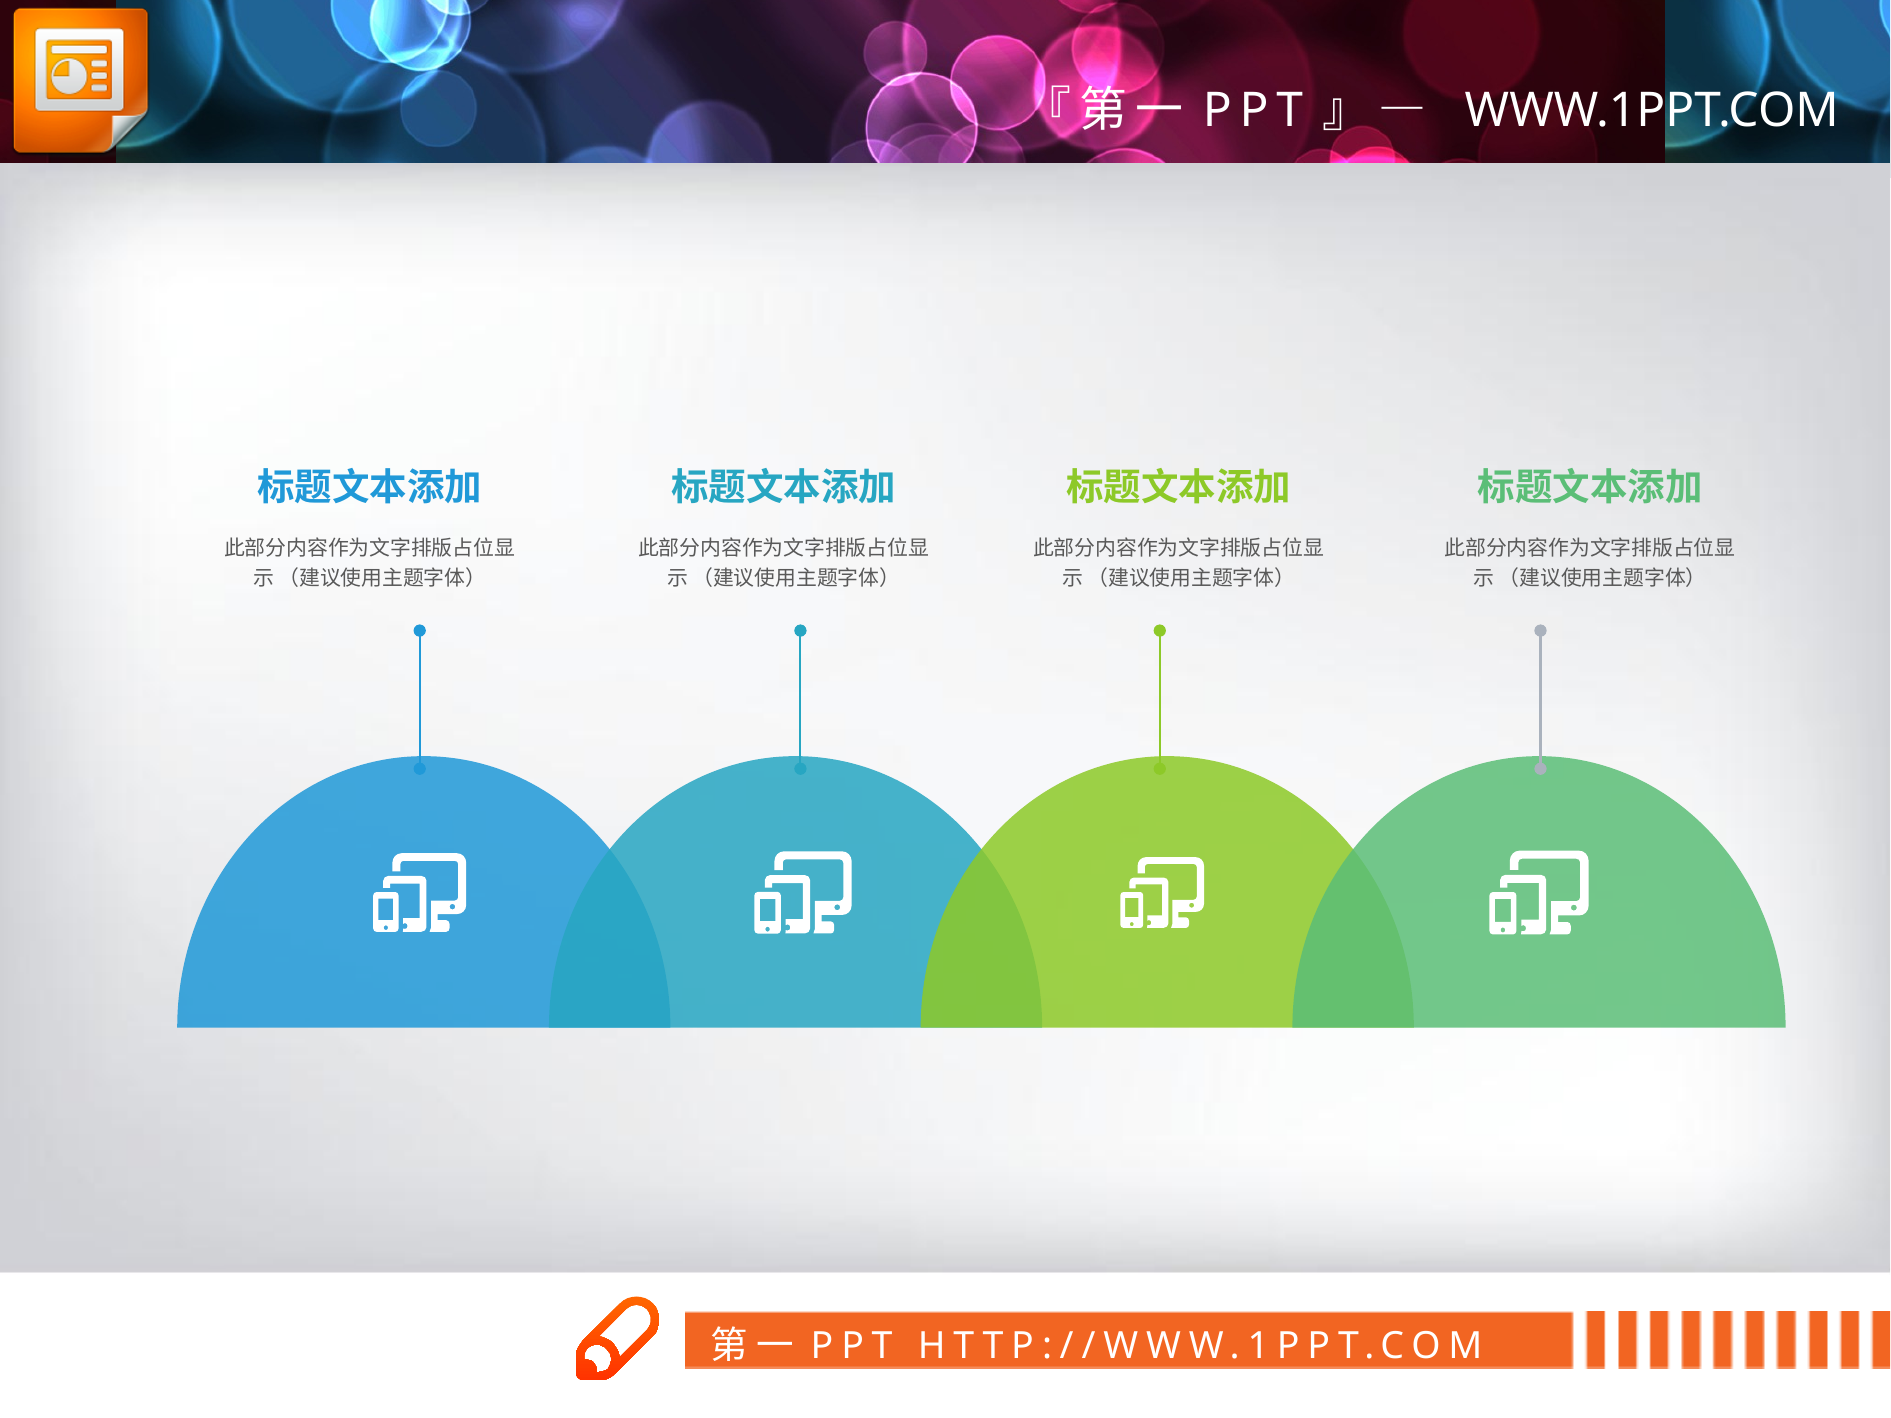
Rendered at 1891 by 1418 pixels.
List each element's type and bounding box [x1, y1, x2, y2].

text_box [1509, 850, 1589, 935]
text_box [1489, 892, 1517, 935]
text_box [774, 851, 852, 934]
text_box [177, 756, 609, 1028]
text_box [1137, 857, 1205, 928]
text_box [754, 891, 781, 934]
text_box [920, 756, 1353, 1028]
text_box [383, 875, 427, 932]
picture [685, 1311, 1891, 1369]
text_box [1500, 874, 1547, 935]
text_box [1292, 756, 1786, 1028]
text_box [548, 756, 981, 1028]
text_box [1129, 877, 1169, 928]
picture [0, 0, 1891, 1275]
text_box [373, 892, 399, 932]
text_box [1120, 892, 1144, 928]
text_box [223, 458, 1736, 612]
text_box [764, 875, 811, 934]
text_box [392, 853, 467, 932]
